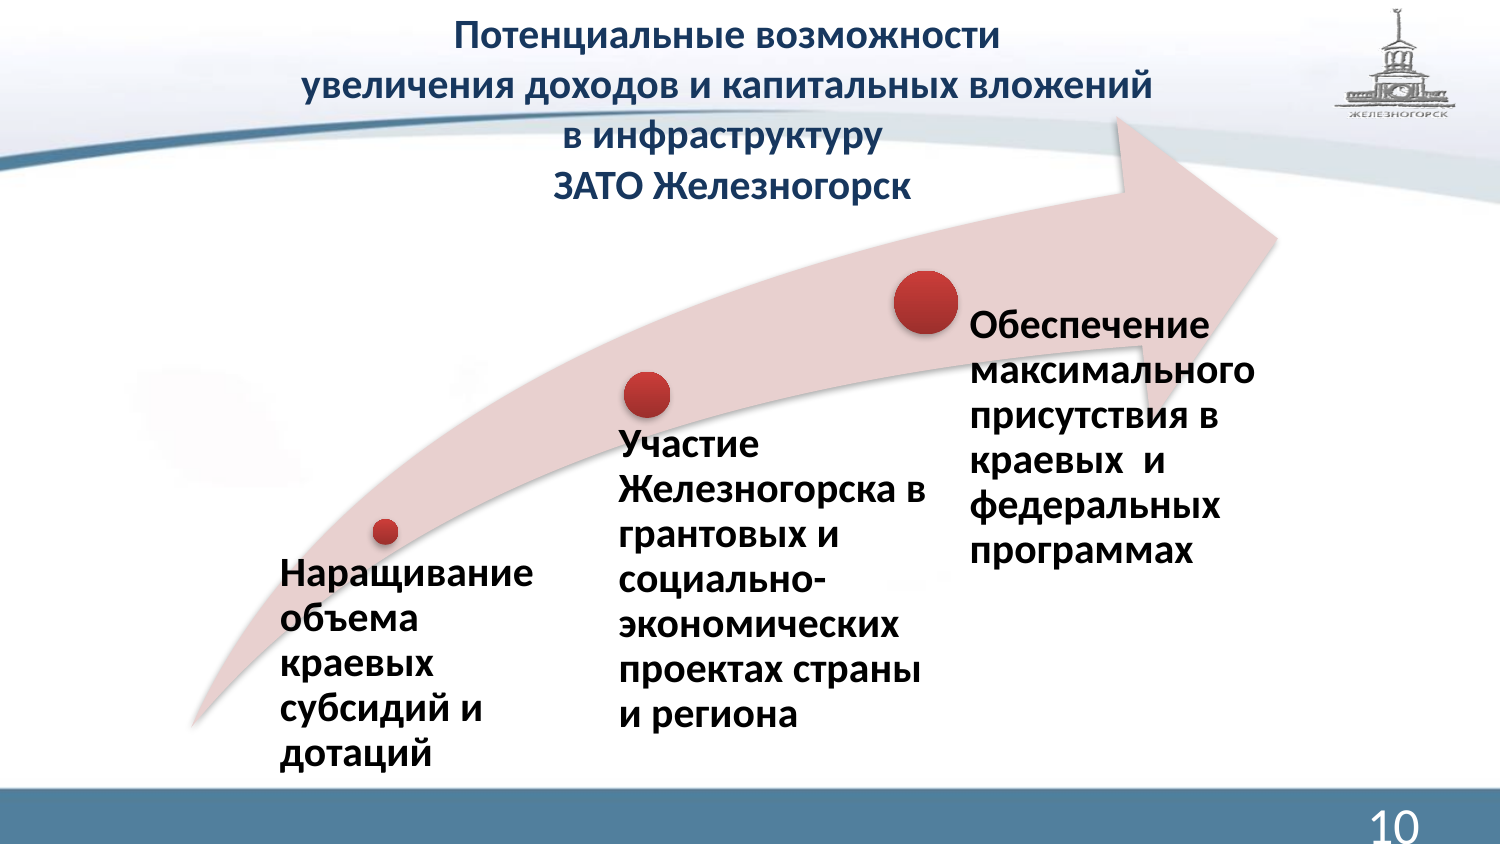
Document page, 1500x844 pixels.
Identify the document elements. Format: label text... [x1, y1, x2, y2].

picture [1328, 0, 1459, 115]
text_box 10 [1352, 785, 1459, 844]
text_box Потенциальные возможности увеличения доходов и капитальных вложений в инфраструктуру ЗАТО Железногорск [41, 0, 1326, 114]
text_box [29, 115, 1500, 728]
